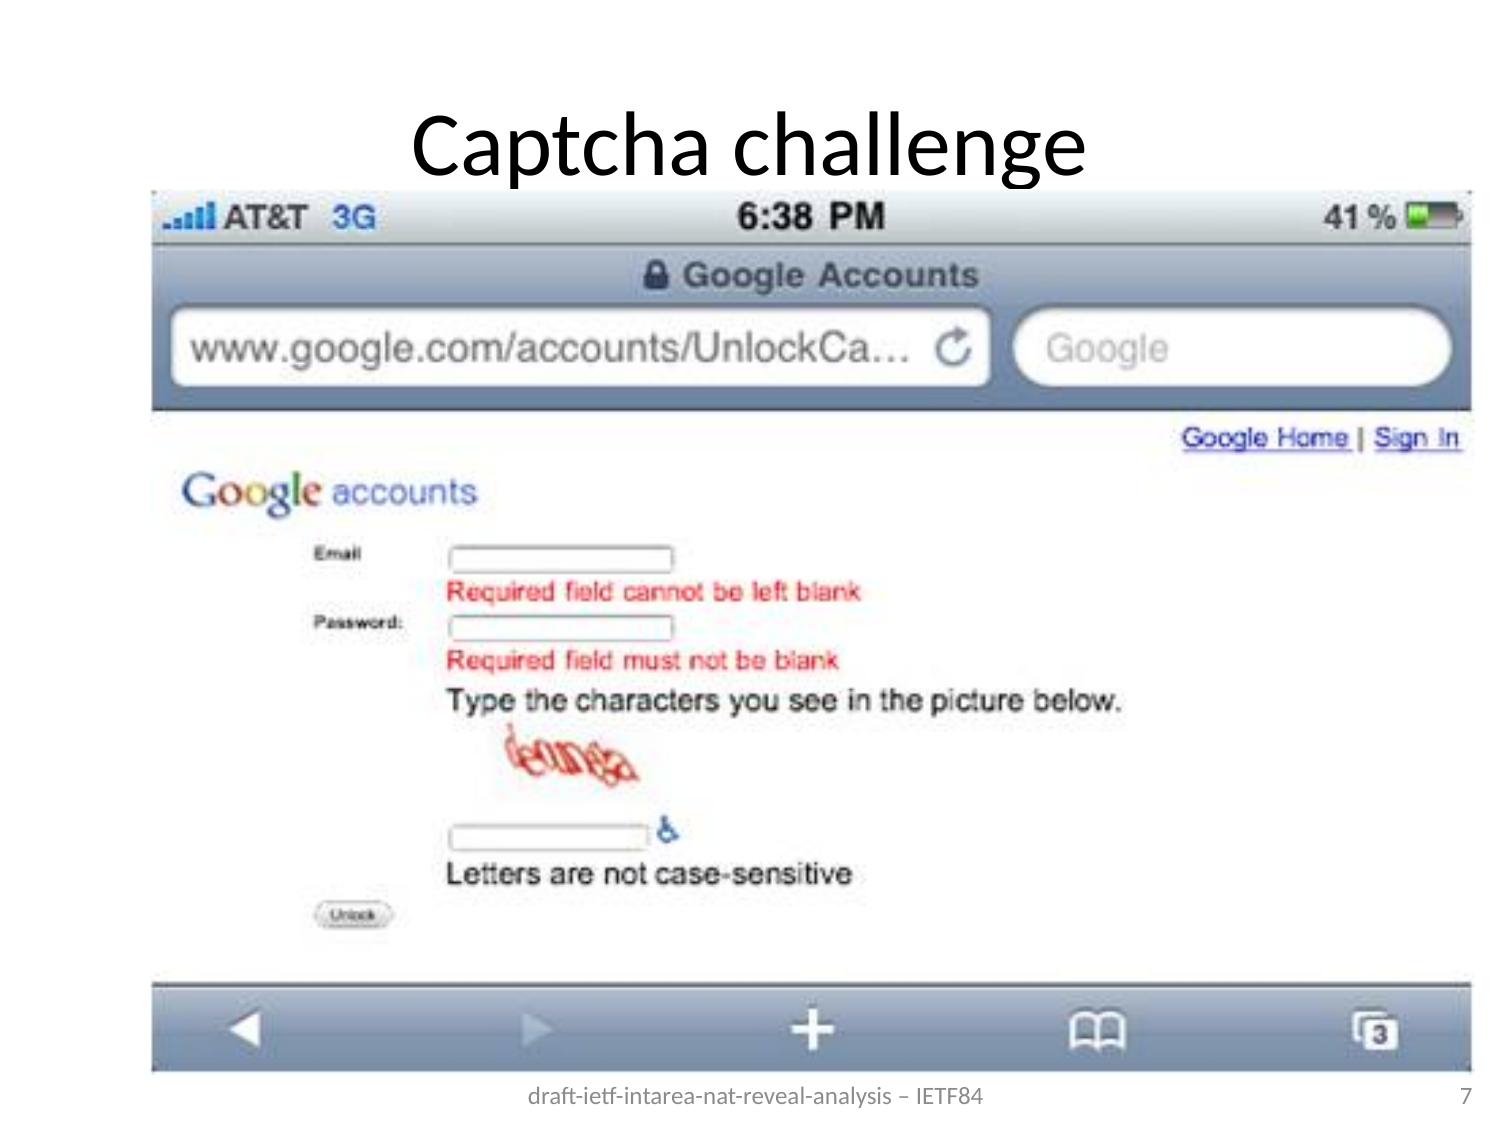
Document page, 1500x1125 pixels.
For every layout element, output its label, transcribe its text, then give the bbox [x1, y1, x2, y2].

title Captcha challenge [75, 45, 1425, 233]
slide_number 7 [1137, 1065, 1488, 1125]
picture [149, 189, 1476, 1076]
